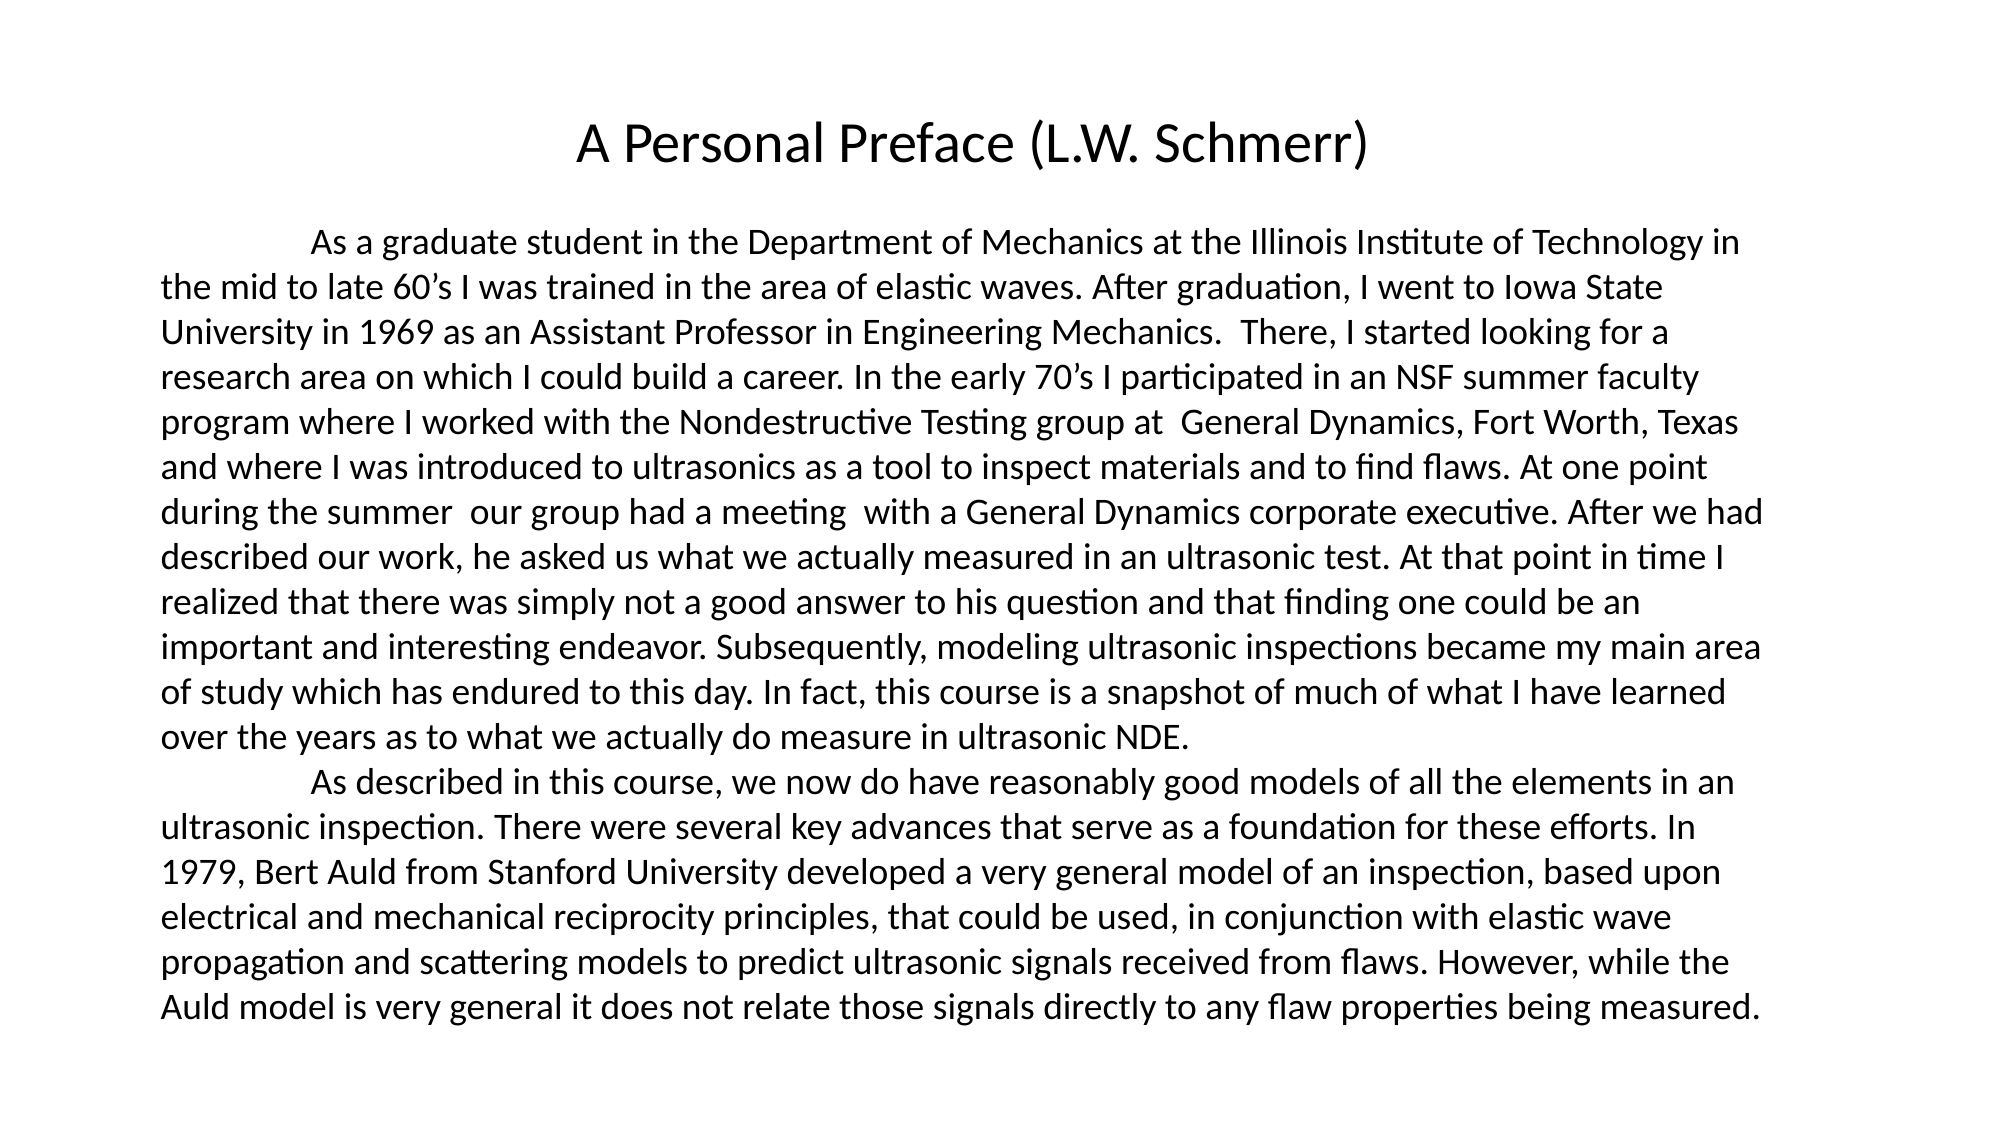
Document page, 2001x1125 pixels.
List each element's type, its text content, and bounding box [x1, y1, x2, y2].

text_box A Personal Preface (L.W. Schmerr) [561, 96, 1387, 182]
text_box As a graduate student in the Department of Mechanics at the Illinois Institute of Technology in the mid to late 60’s I was trained in the area of elastic waves. After graduation, I went to Iowa State University in 1969 as an Assistant Professor in Engineering Mechanics. There, I started looking for a research area on which I could build a career. In the early 70’s I participated in an NSF summer faculty program where I worked with the Nondestructive Testing group at General Dynamics, Fort Worth, Texas and where I was introduced to ultrasonics as a tool to inspect materials and to find flaws. At one point during the summer our group had a meeting with a General Dynamics corporate executive. After we had described our work, he asked us what we actually measured in an ultrasonic test. At that point in time I realized that there was simply not a good answer to his question and that finding one could be an important and interesting endeavor. Subsequently, modeling ultrasonic inspections became my main area of study which has endured to this day. In fact, this course is a snapshot of much of what I have learned over the years as to what we actually do measure in ultrasonic NDE. As described in this course, we now do have reasonably good models of all the elements in an ultrasonic inspection. There were several key advances that serve as a foundation for these efforts. In 1979, Bert Auld from Stanford University developed a very general model of an inspection, based upon electrical and mechanical reciprocity principles, that could be used, in conjunction with elastic wave propagation and scattering models to predict ultrasonic signals received from flaws. However, while the Auld model is very general it does not relate those signals directly to any flaw properties being measured. [145, 209, 1784, 1035]
